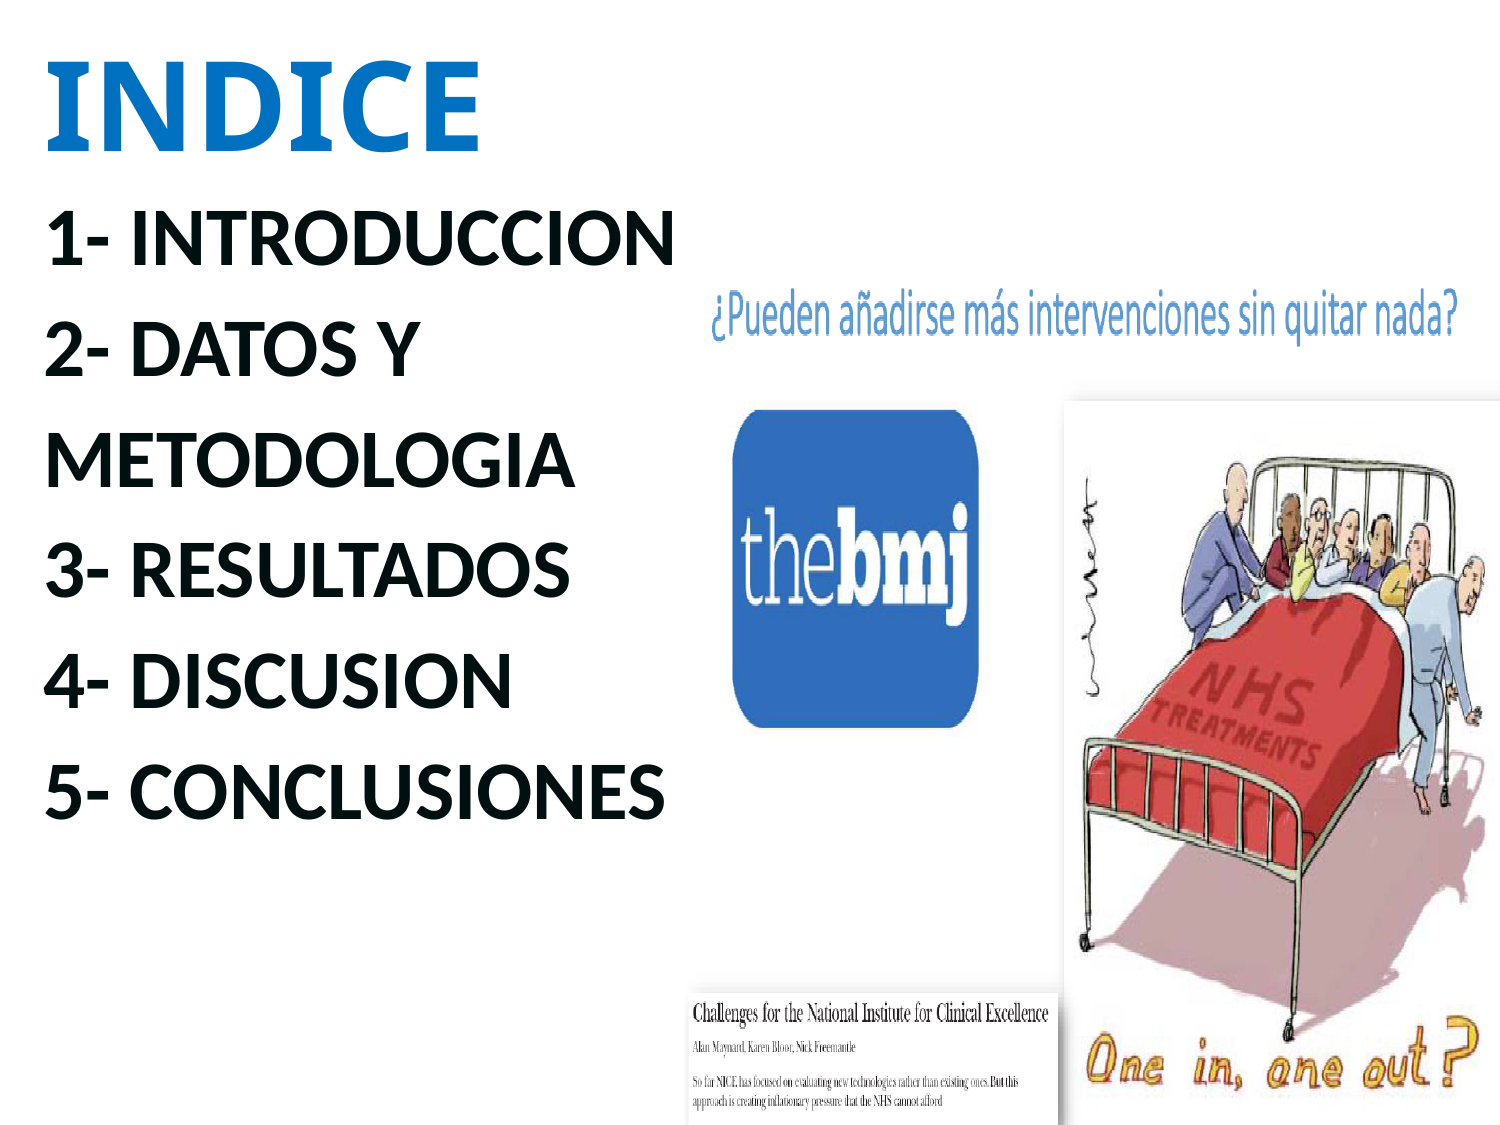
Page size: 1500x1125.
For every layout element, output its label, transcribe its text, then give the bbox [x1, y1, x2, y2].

list 1- INTRODUCCION 2- DATOS Y METODOLOGIA 3- RESULTADOS 4- DISCUSION 5- CONCLUSIONES [28, 186, 1372, 1049]
picture [684, 273, 1500, 1125]
title INDICE [29, 16, 1380, 205]
